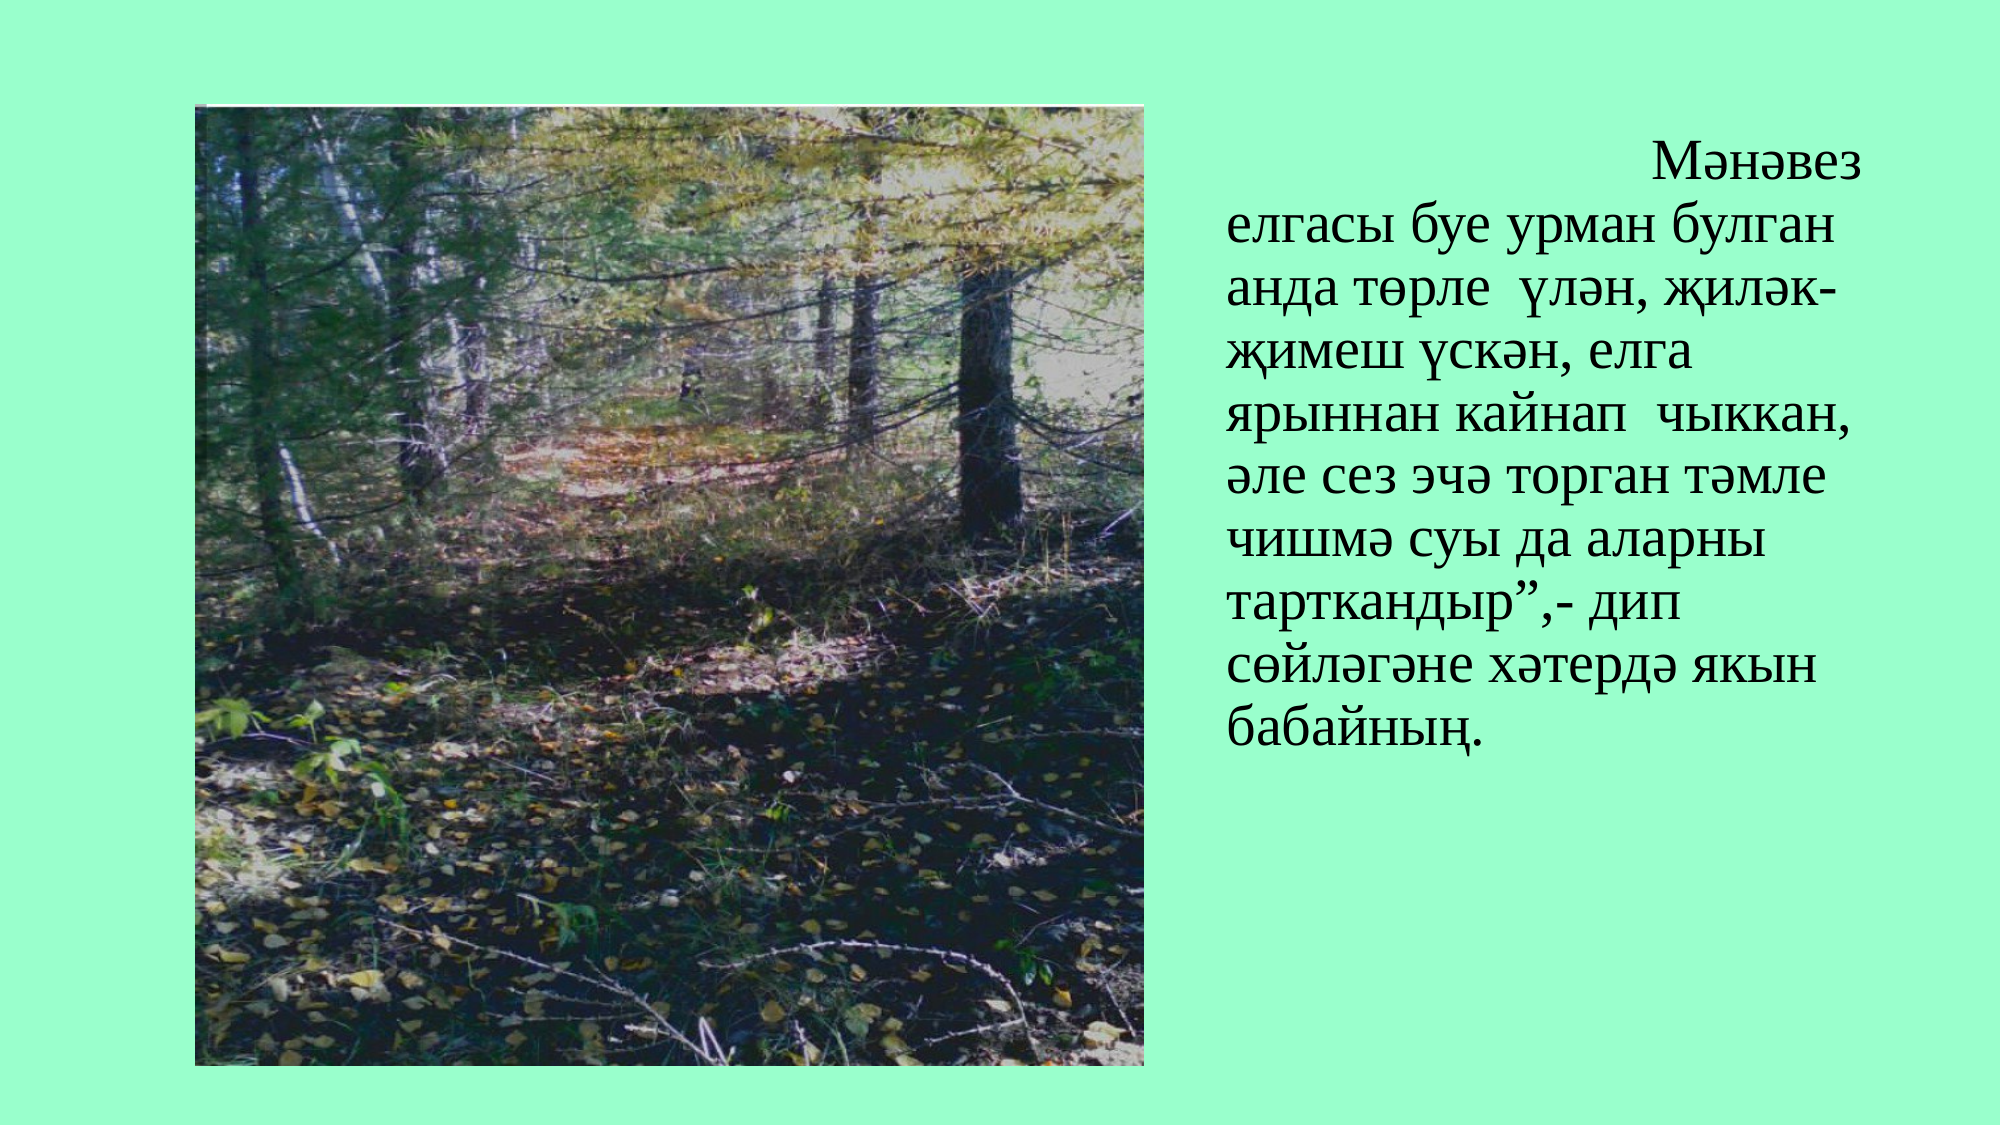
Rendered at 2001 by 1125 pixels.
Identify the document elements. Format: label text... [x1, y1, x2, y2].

list Мәнәвез елгасы буе урман булган анда төрле үлән, җиләк- җимеш үскән, елга ярыннан кайнап чыккан, әле сез эчә торган тәмле чишмә суы да аларны тарткандыр”,- дип сөйләгәне хәтердә якын бабайның. [1211, 59, 1887, 1066]
picture [195, 104, 1144, 1066]
